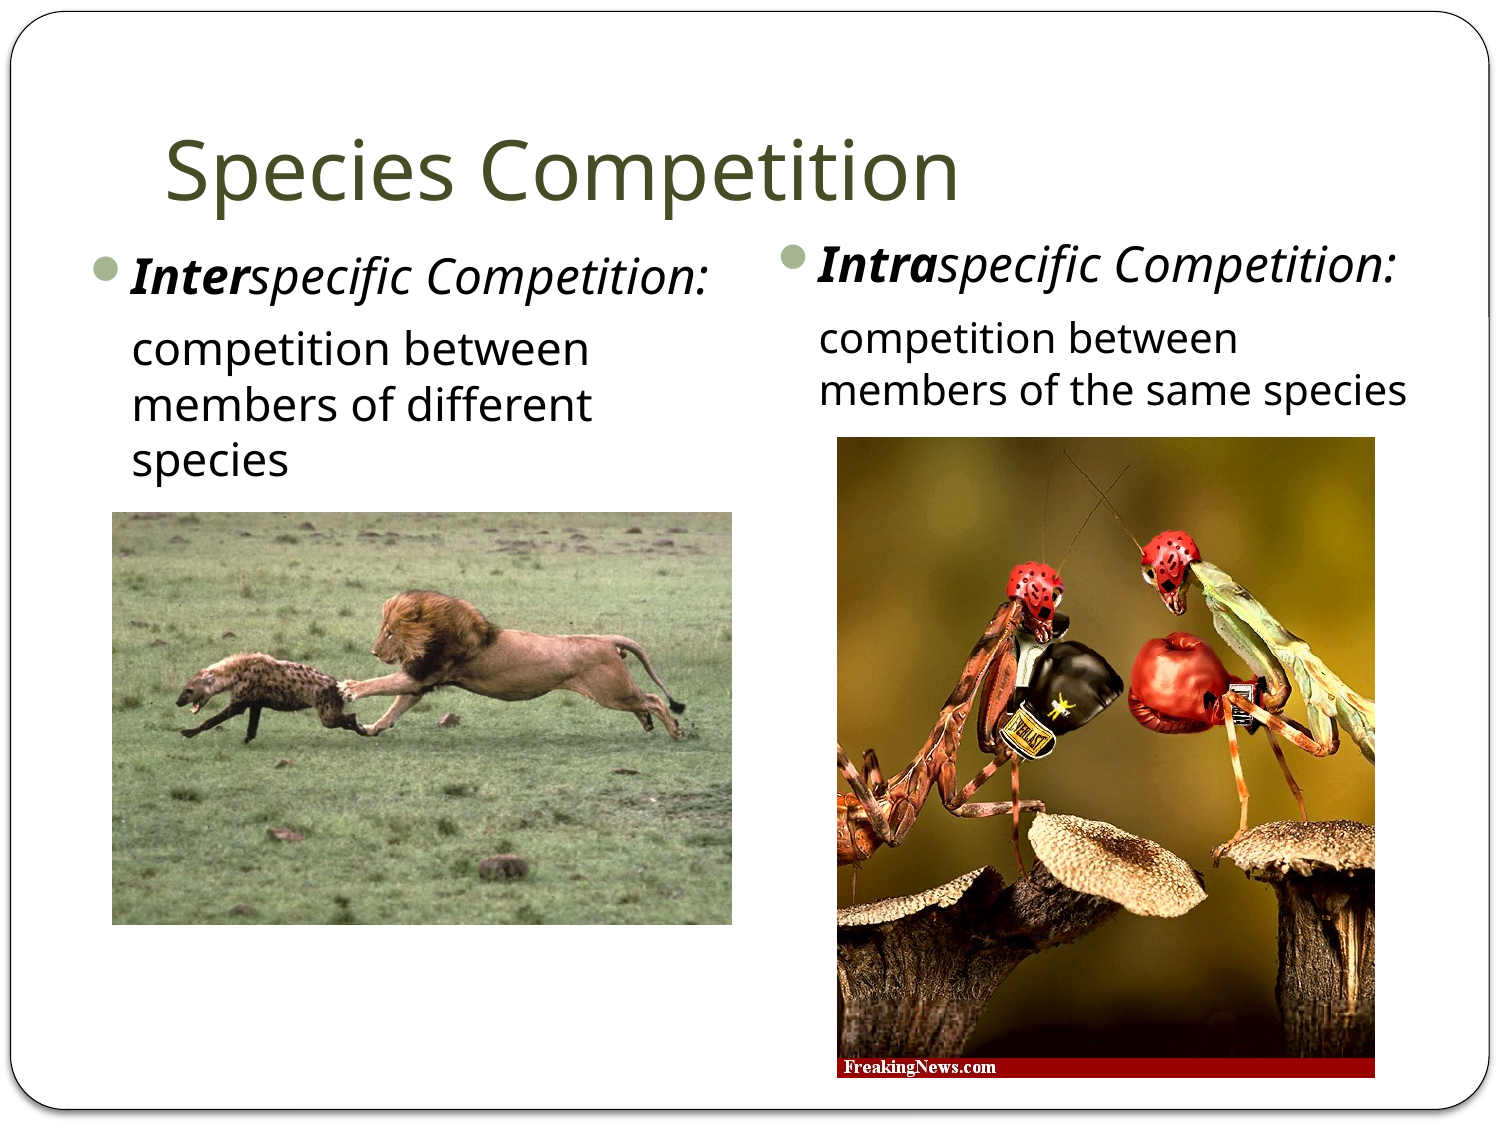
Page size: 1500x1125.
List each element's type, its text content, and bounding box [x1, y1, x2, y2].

title Species Competition [150, 45, 1425, 233]
list Interspecific Competition: competition between members of different species [75, 237, 738, 550]
picture [112, 512, 732, 926]
picture [837, 437, 1376, 1078]
list Intraspecific Competition: competition between members of the same species [762, 224, 1425, 438]
